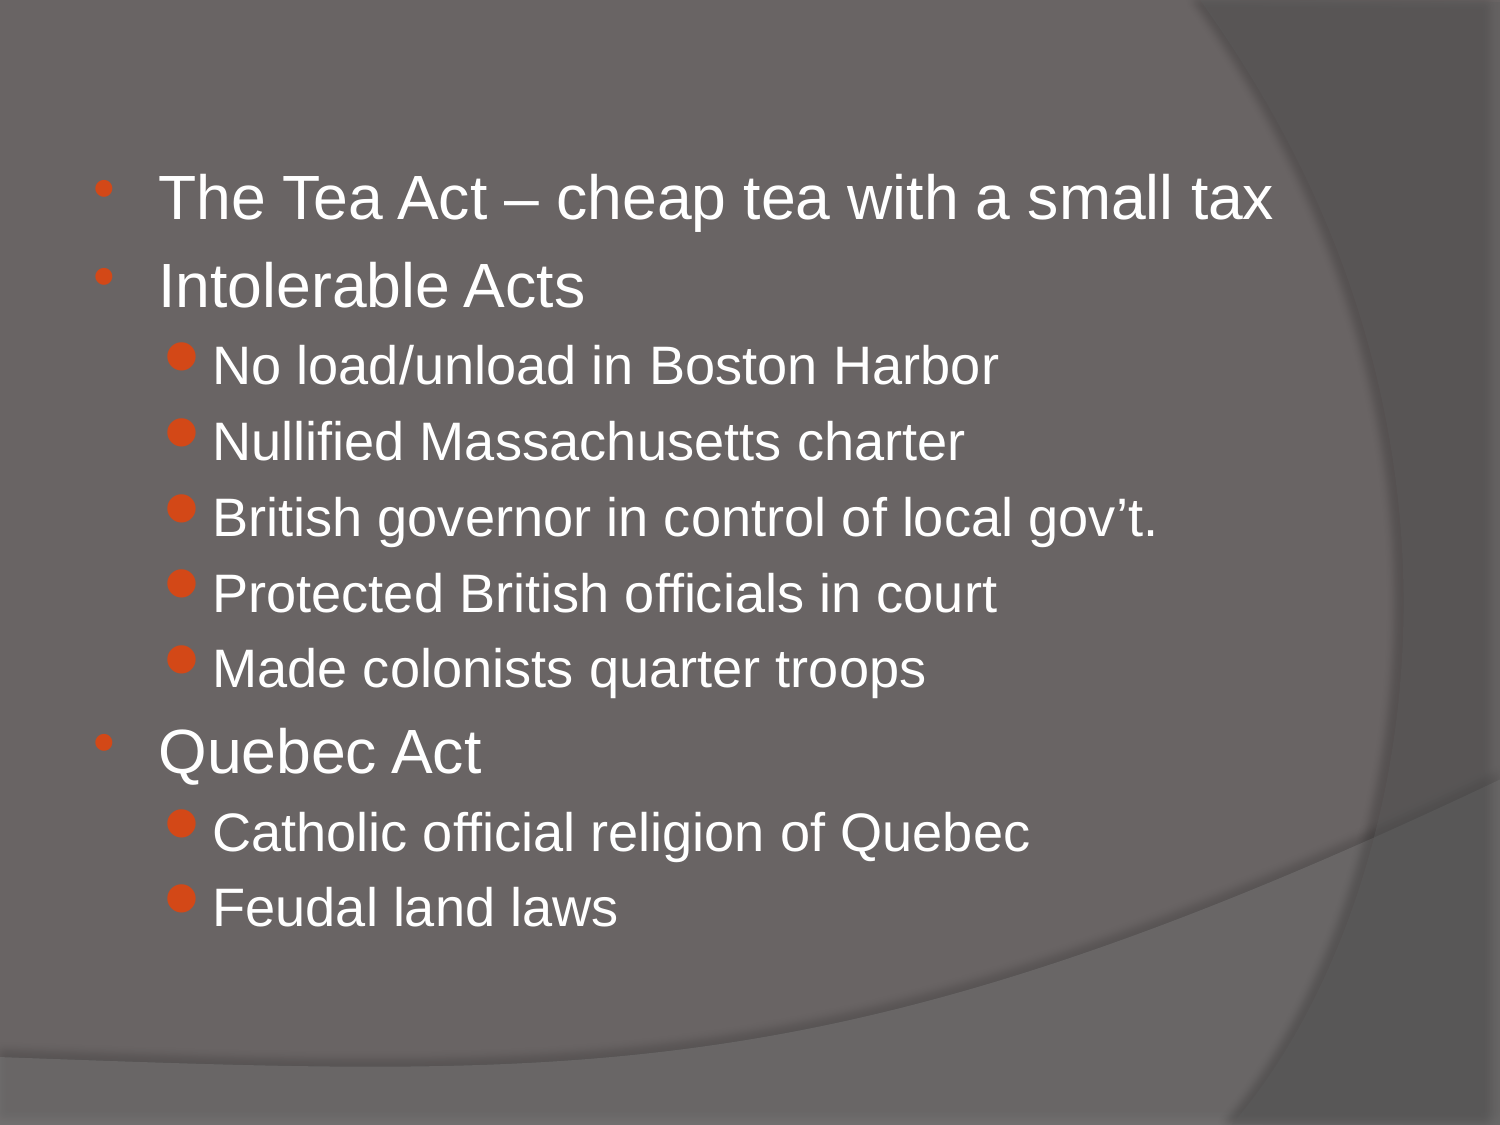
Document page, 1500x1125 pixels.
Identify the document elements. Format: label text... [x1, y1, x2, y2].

list The Tea Act – cheap tea with a small tax Intolerable Acts No load/unload in Boston Harbor Nullified Massachusetts charter British governor in control of local gov’t. Protected British officials in court Made colonists quarter troops Quebec Act Catholic official religion of Quebec Feudal land laws [75, 149, 1300, 1005]
